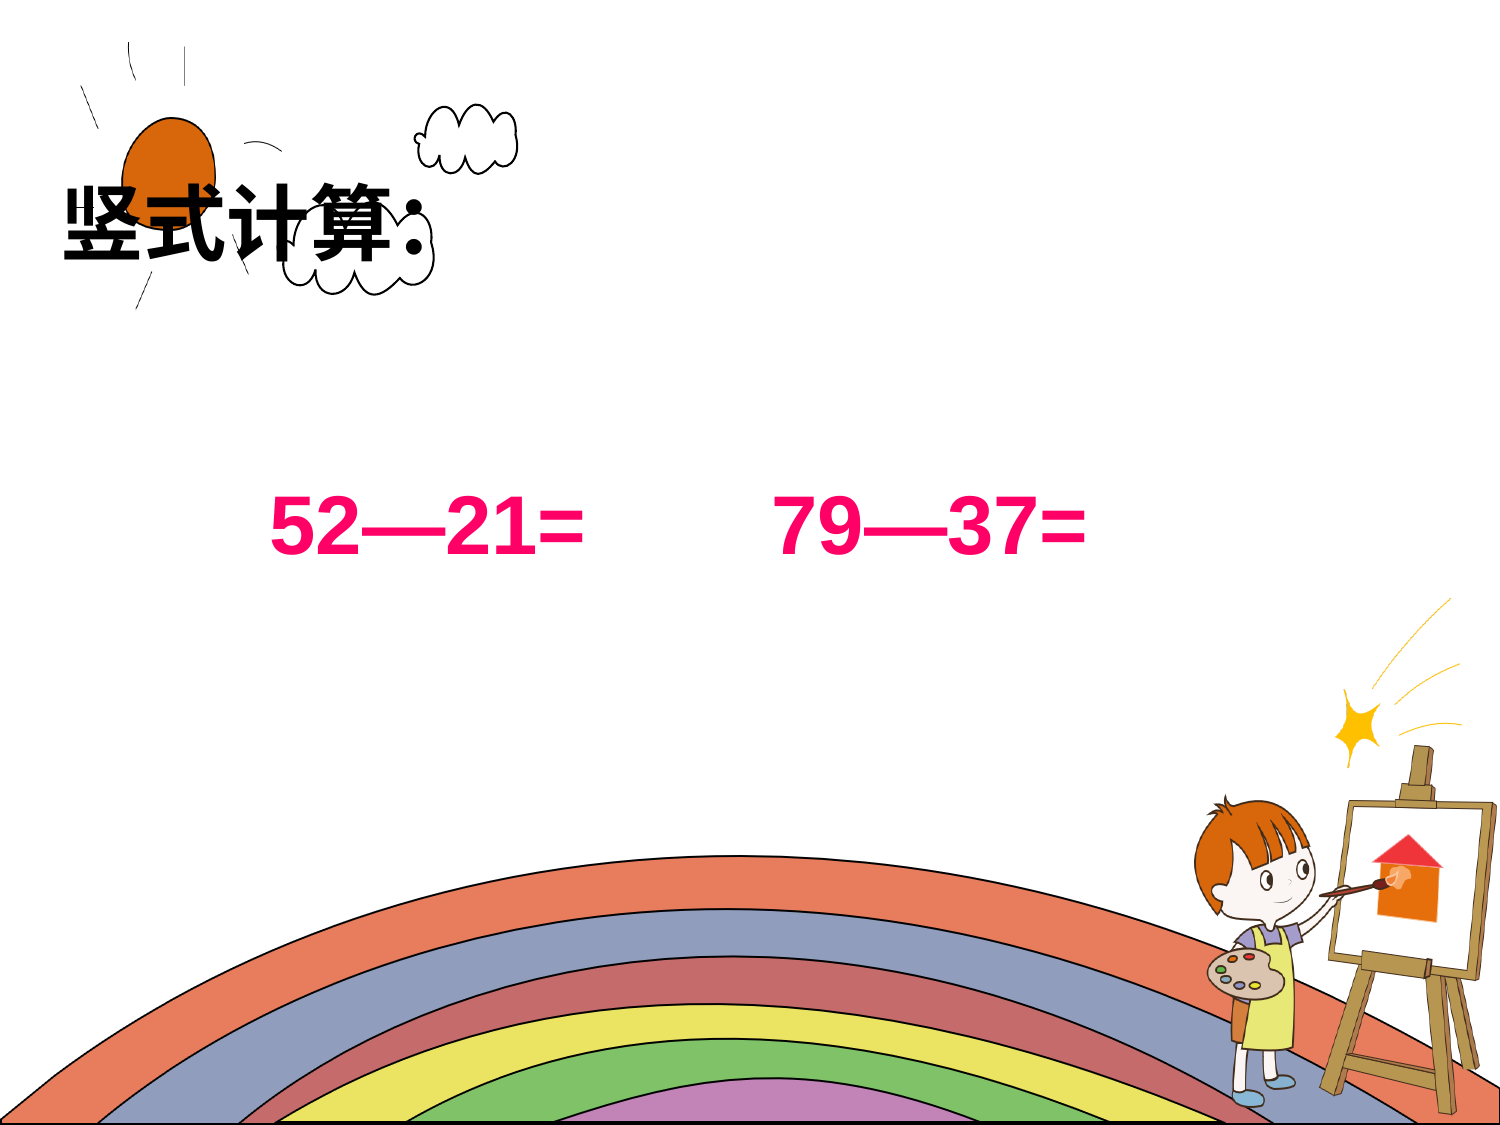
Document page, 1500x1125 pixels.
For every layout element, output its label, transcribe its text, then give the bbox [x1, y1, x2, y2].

text_box 竖式计算： 52—21= 79—37= [45, 163, 1446, 859]
picture [0, 597, 1500, 1125]
picture [68, 42, 282, 163]
